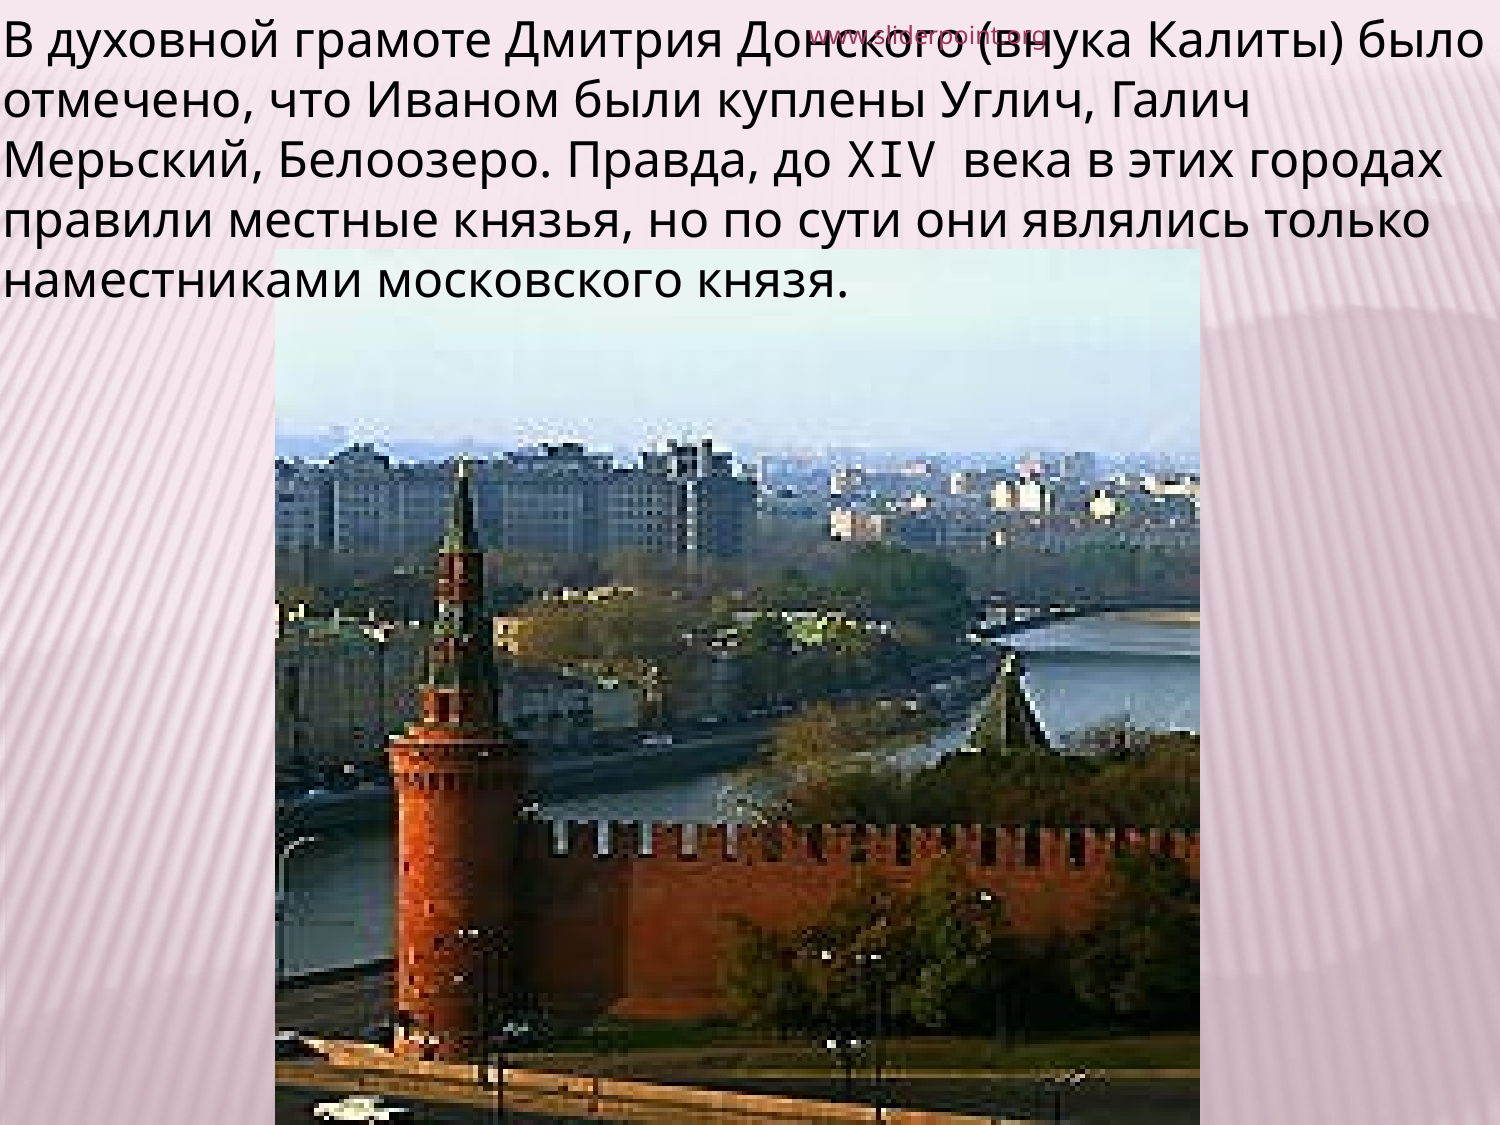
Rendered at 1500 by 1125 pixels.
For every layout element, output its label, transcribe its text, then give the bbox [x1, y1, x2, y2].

footer www.sliderpoint.org [512, 12, 1063, 60]
text_box В духовной грамоте Дмитрия Донского (внука Калиты) было отмечено, что Иваном были куплены Углич, Галич Мерьский, Белоозеро. Правда, до XIV века в этих городах правили местные князья, но по сути они являлись только наместниками московского князя. [0, 0, 1500, 315]
picture [274, 249, 1201, 1125]
